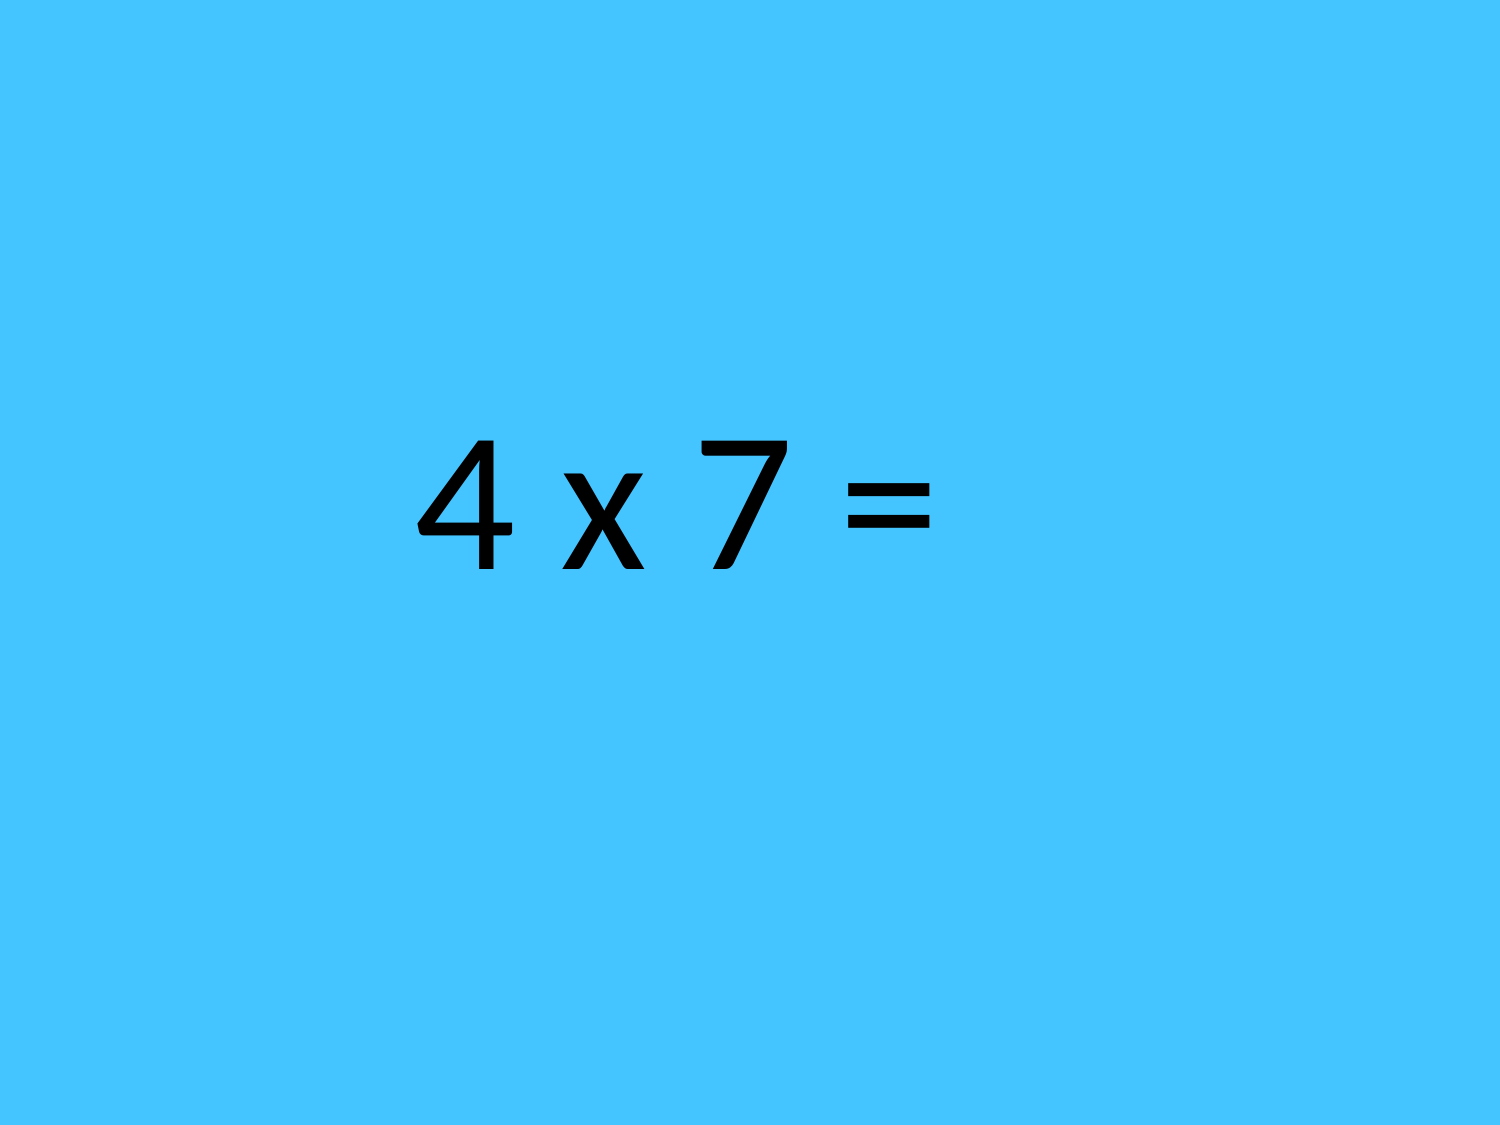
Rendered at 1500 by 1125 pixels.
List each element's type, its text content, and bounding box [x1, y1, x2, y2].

text_box 4 x 7 = [399, 362, 1063, 618]
